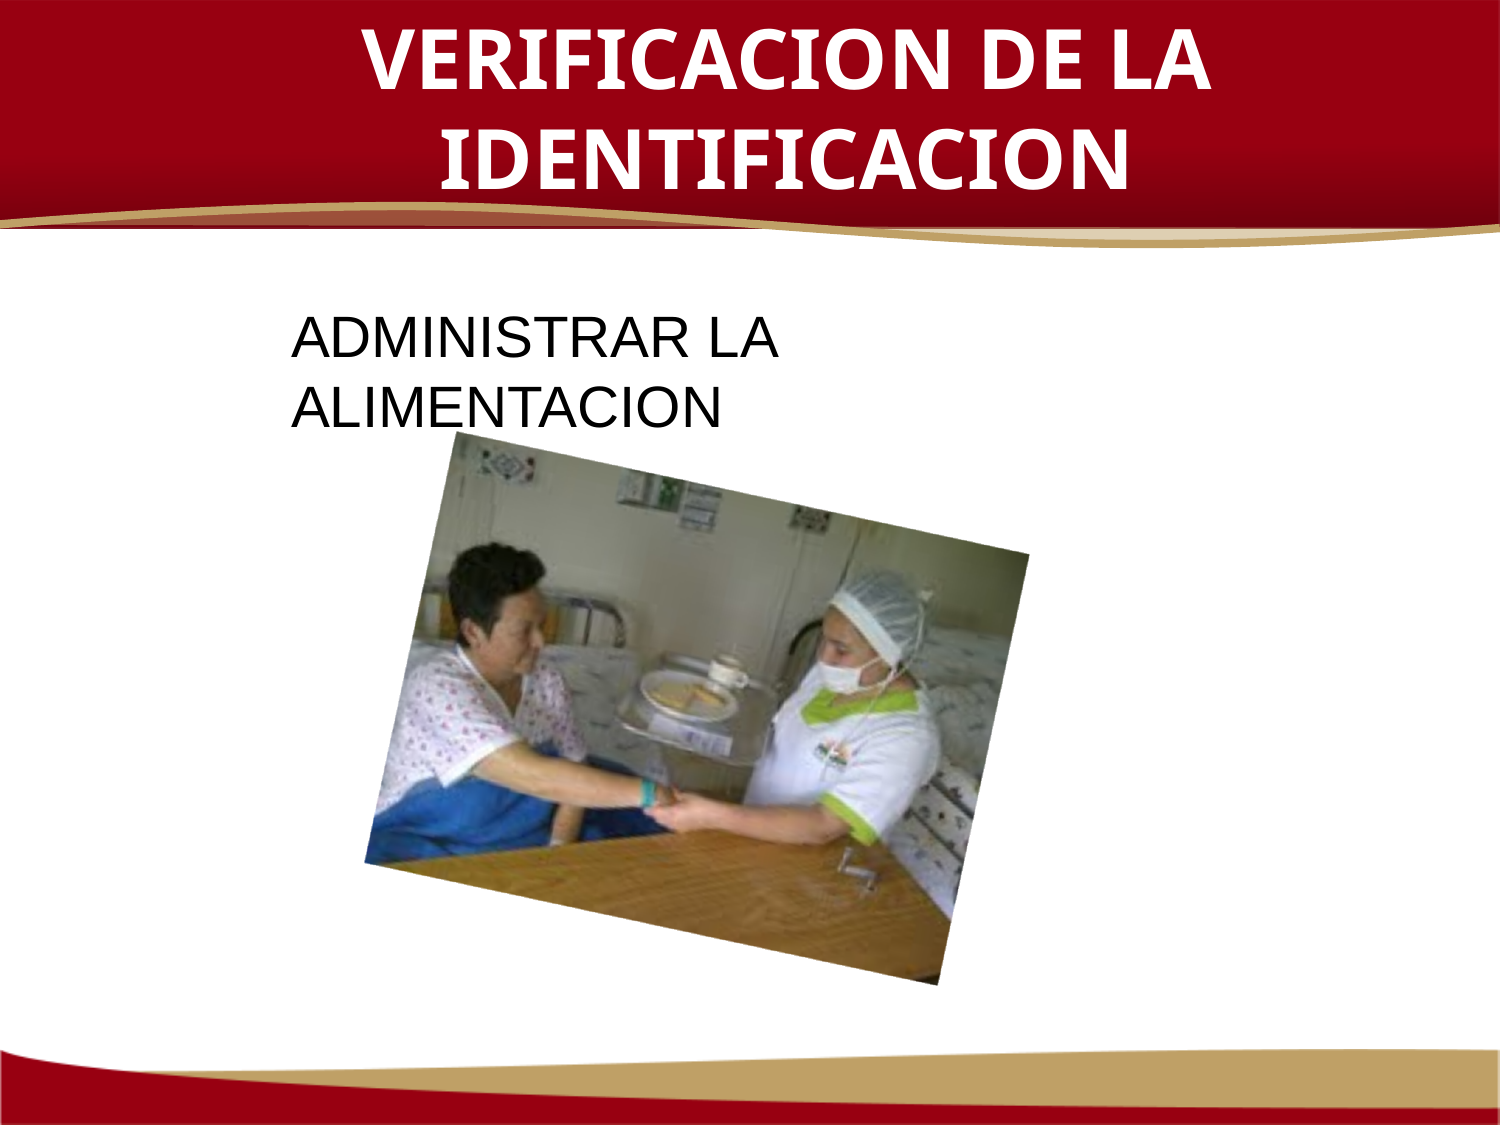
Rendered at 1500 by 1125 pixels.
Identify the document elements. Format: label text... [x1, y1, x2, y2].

picture [0, 1049, 1500, 1125]
picture [365, 432, 1029, 985]
picture [7, 225, 751, 229]
picture [0, 0, 1500, 227]
text_box ADMINISTRAR LA ALIMENTACION [276, 291, 1131, 447]
text_box VERIFICACION DE LA IDENTIFICACION [112, 30, 1463, 181]
